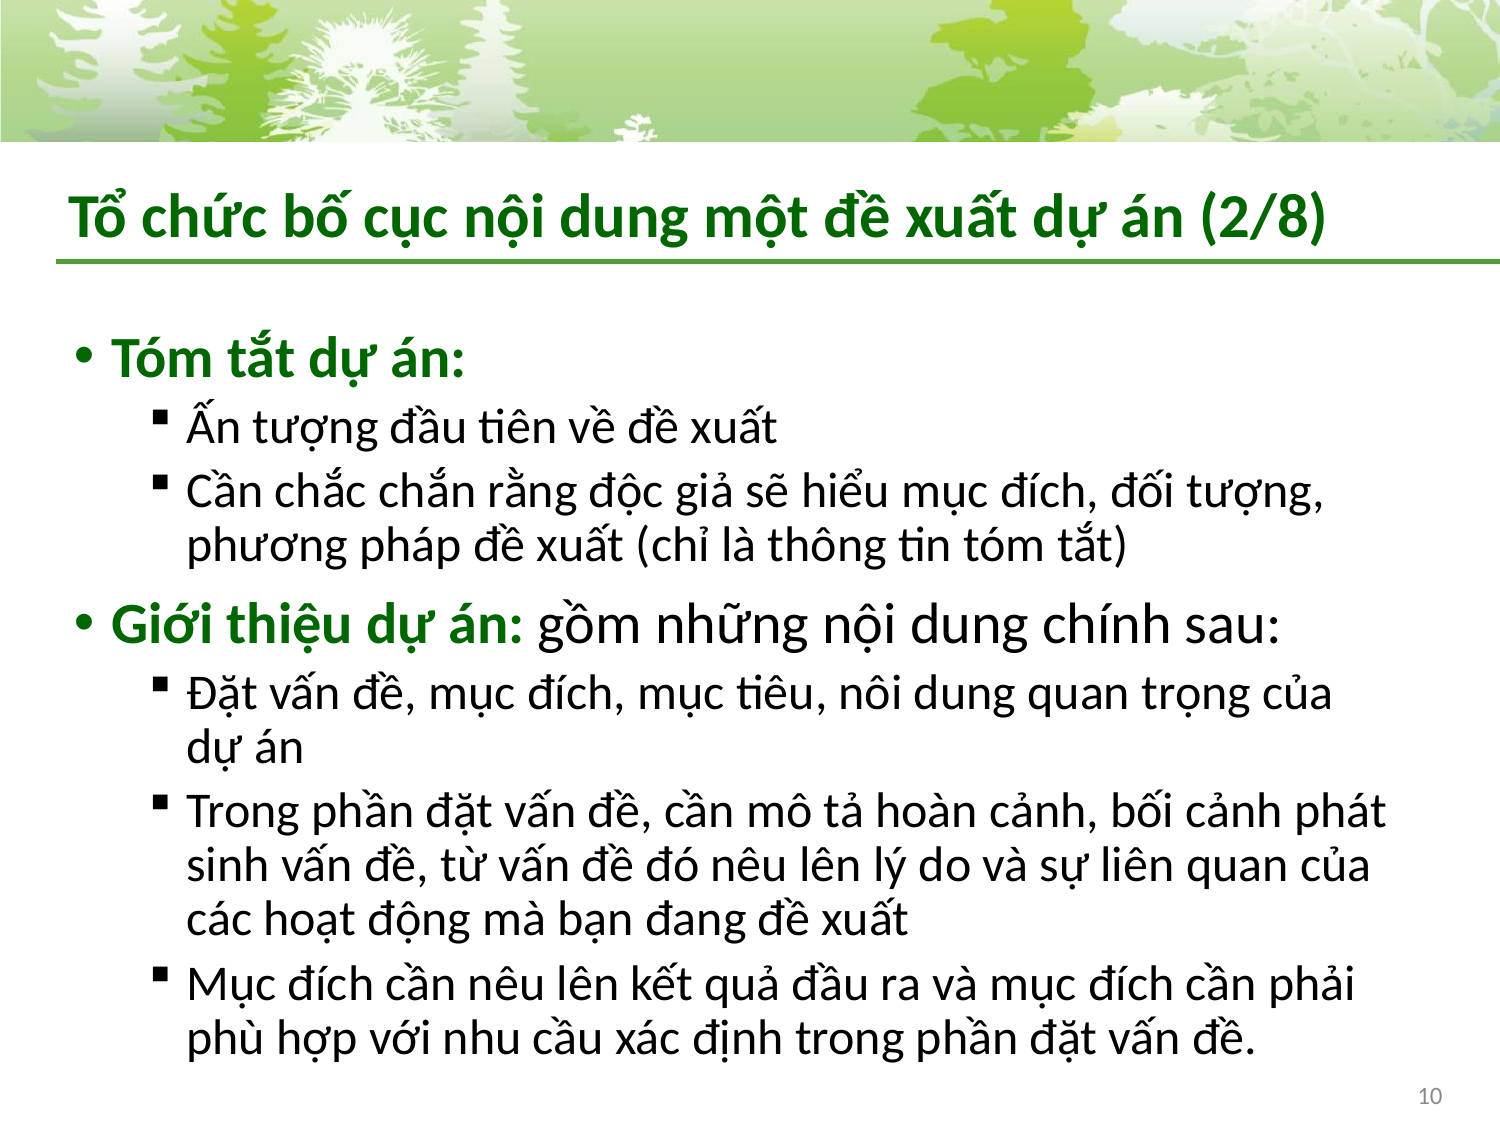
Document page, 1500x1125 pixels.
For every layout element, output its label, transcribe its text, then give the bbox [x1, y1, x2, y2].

picture [0, 0, 1500, 142]
title Tổ chức bố cục nội dung một đề xuất dự án (2/8) [53, 150, 1457, 284]
slide_number 10 [1120, 1065, 1458, 1125]
list Tóm tắt dự án: Ấn tượng đầu tiên về đề xuất Cần chắc chắn rằng độc giả sẽ hiểu mục đích, đối tượng, phương pháp đề xuất (chỉ là thông tin tóm tắt) Giới thiệu dự án: gồm những nội dung chính sau: Đặt vấn đề, mục đích, mục tiêu, nôi dung quan trọng của dự án Trong phần đặt vấn đề, cần mô tả hoàn cảnh, bối cảnh phát sinh vấn đề, từ vấn đề đó nêu lên lý do và sự liên quan của các hoạt động mà bạn đang đề xuất Mục đích cần nêu lên kết quả đầu ra và mục đích cần phải phù hợp với nhu cầu xác định trong phần đặt vấn đề. [58, 319, 1417, 1125]
